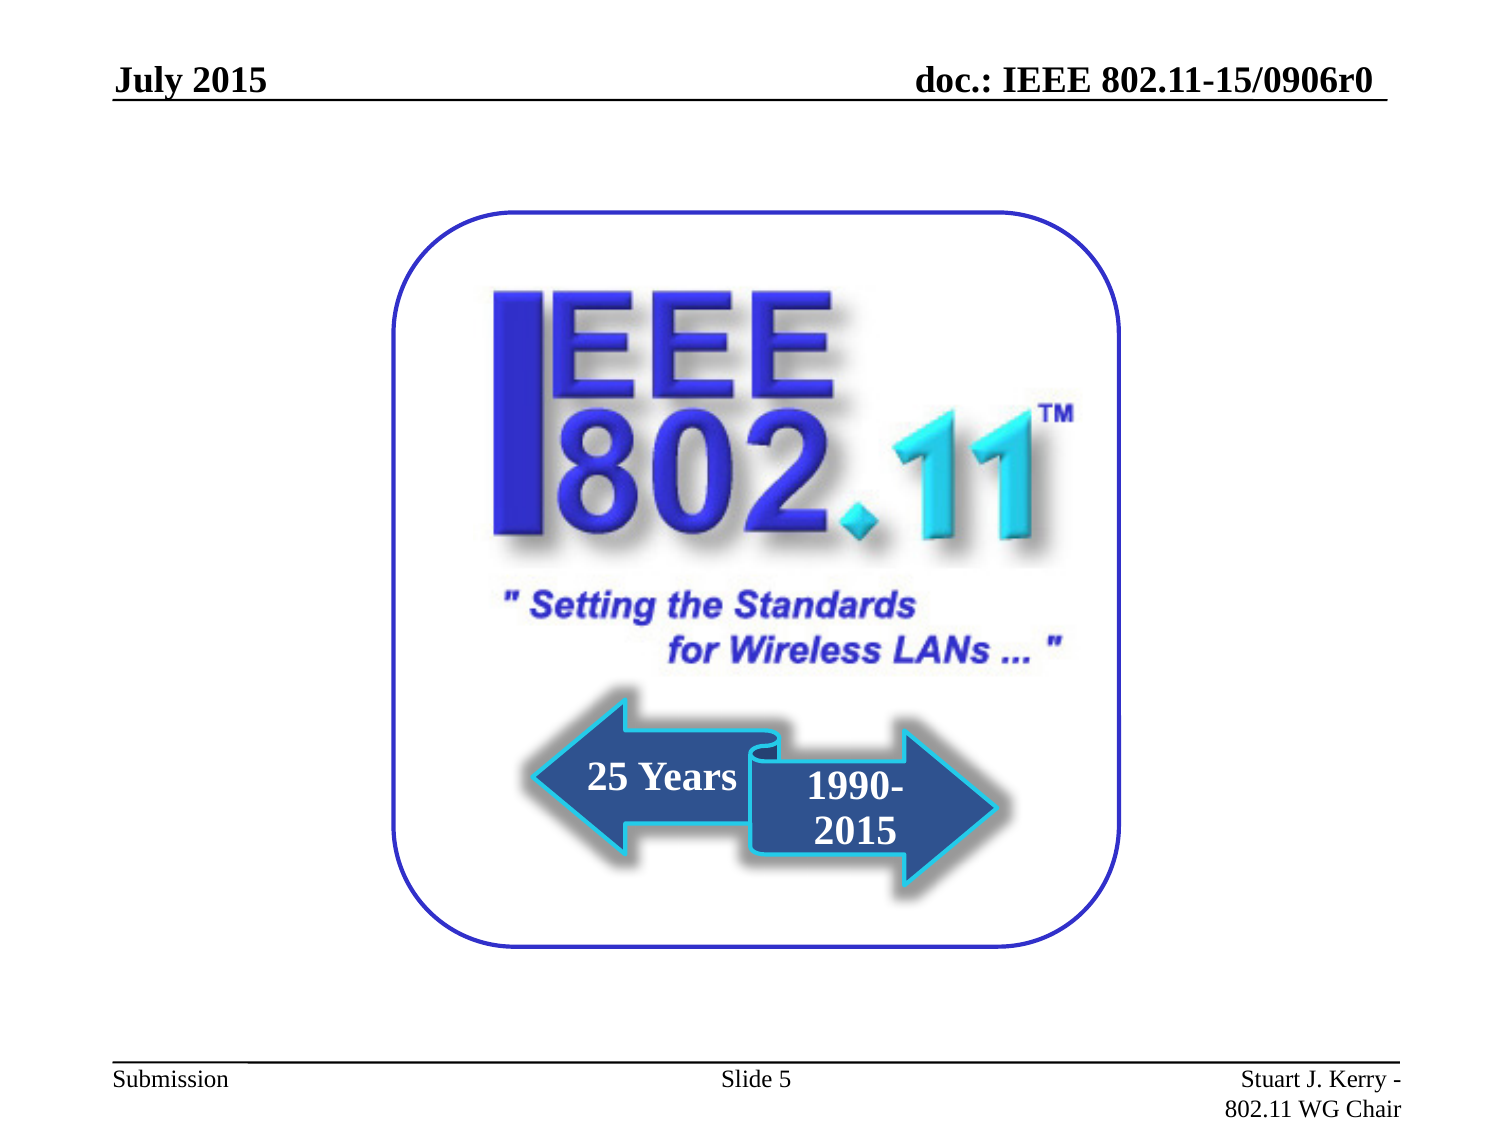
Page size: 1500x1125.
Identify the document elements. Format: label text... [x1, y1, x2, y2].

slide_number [114, 54, 269, 100]
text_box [393, 212, 1120, 947]
footer Stuart J. Kerry - 802.11 WG Chair (2000-2008) [1199, 1062, 1402, 1093]
slide_number Slide 5 [712, 1062, 800, 1093]
